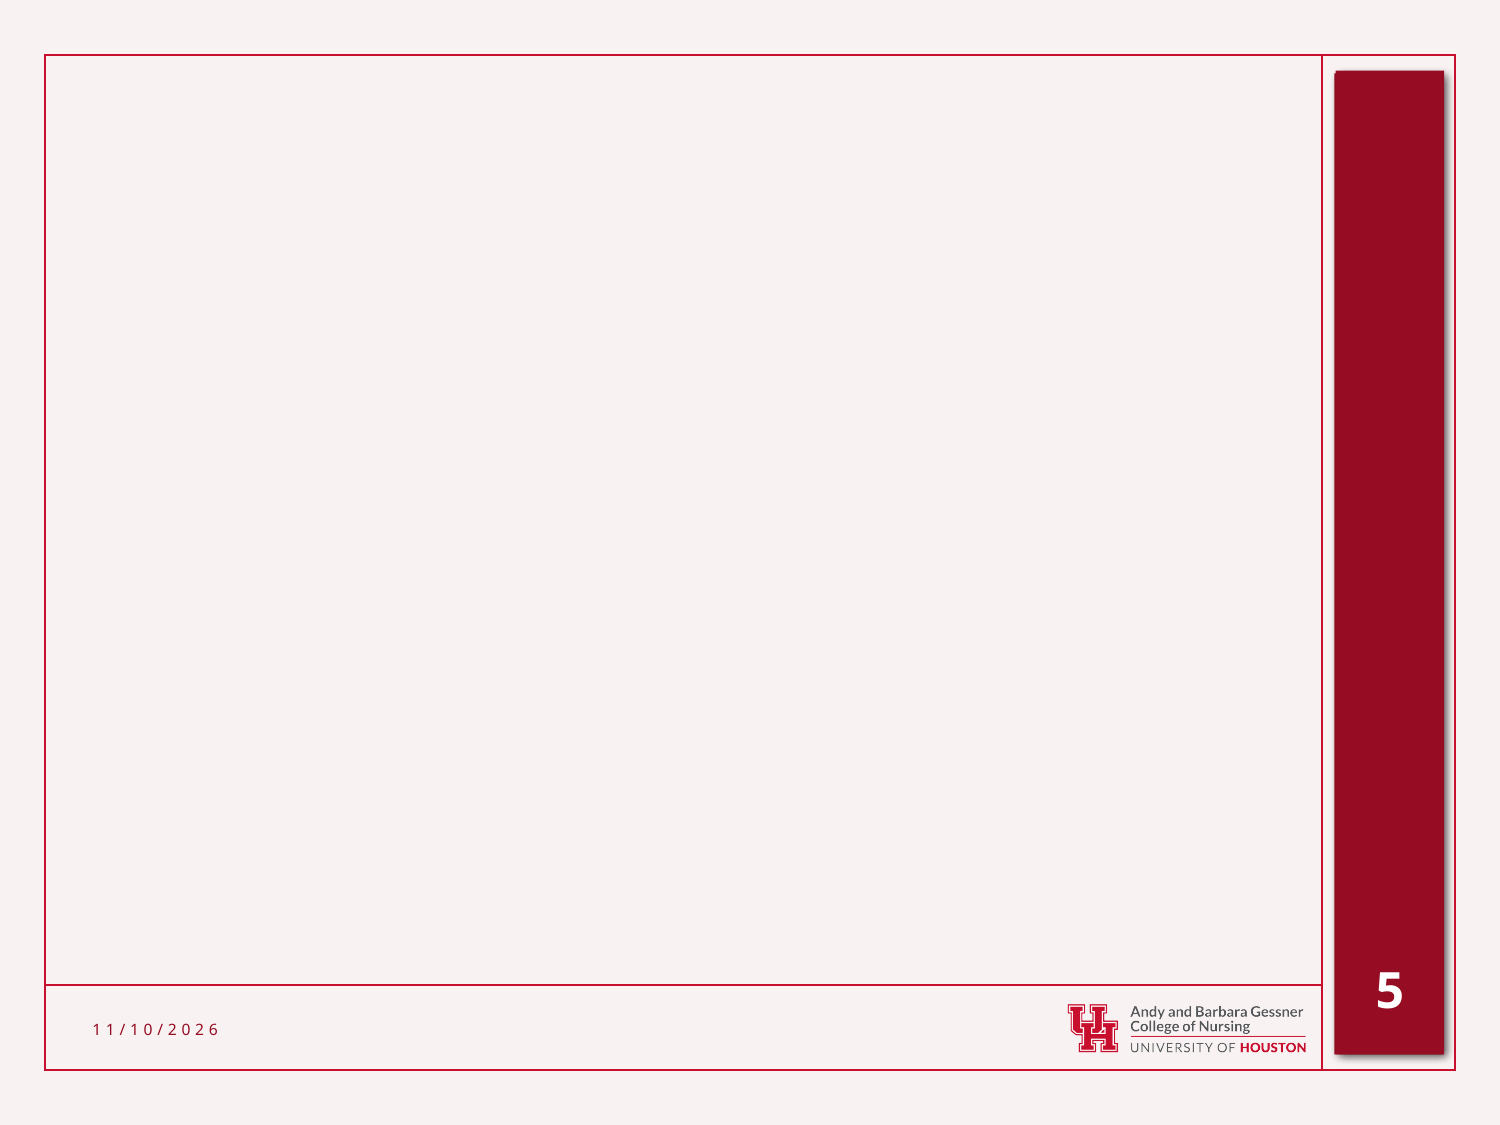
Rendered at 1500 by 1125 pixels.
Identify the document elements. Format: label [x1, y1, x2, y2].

picture [1063, 992, 1331, 1065]
slide_number [77, 1007, 466, 1055]
